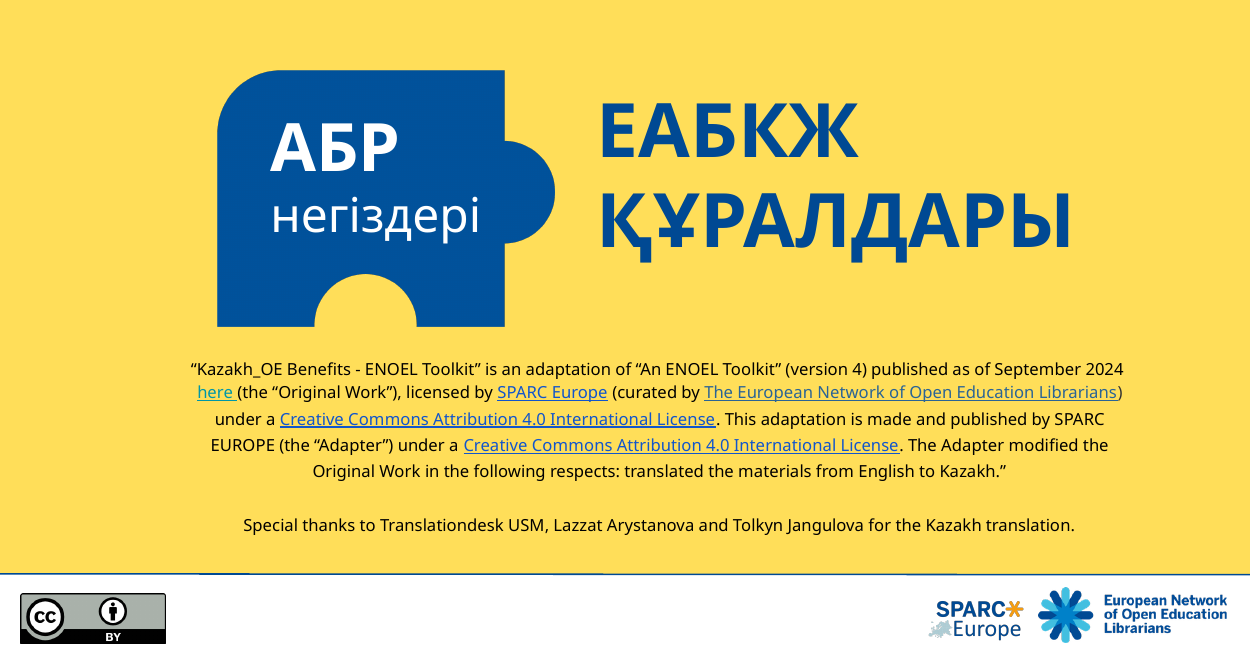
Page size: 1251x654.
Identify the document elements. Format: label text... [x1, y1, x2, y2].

picture [217, 70, 556, 327]
text_box “Kazakh_OE Benefits - ENOEL Toolkit” is an adaptation of “An ENOEL Toolkit” (version 4) published as of September 2024 here (the “Original Work”), licensed by SPARC Europe (curated by The European Network of Open Education Librarians) under a Creative Commons Attribution 4.0 International License. This adaptation is made and published by SPARC EUROPE (the “Adapter”) under a Creative Commons Attribution 4.0 International License. The Adapter modified the Original Work in the following respects: translated the materials from English to Kazakh.” Special thanks to Translationdesk USM, Lazzat Arystanova and Tolkyn Jangulova for the Kazakh translation. [165, 340, 1155, 550]
text_box АБР негіздері [560, 90, 772, 315]
text_box ЕАБКЖ ҚҰРАЛДАРЫ [584, 70, 1186, 276]
picture [928, 586, 1027, 642]
text_box [0, 582, 1250, 654]
picture [1038, 587, 1228, 643]
picture [20, 592, 166, 645]
